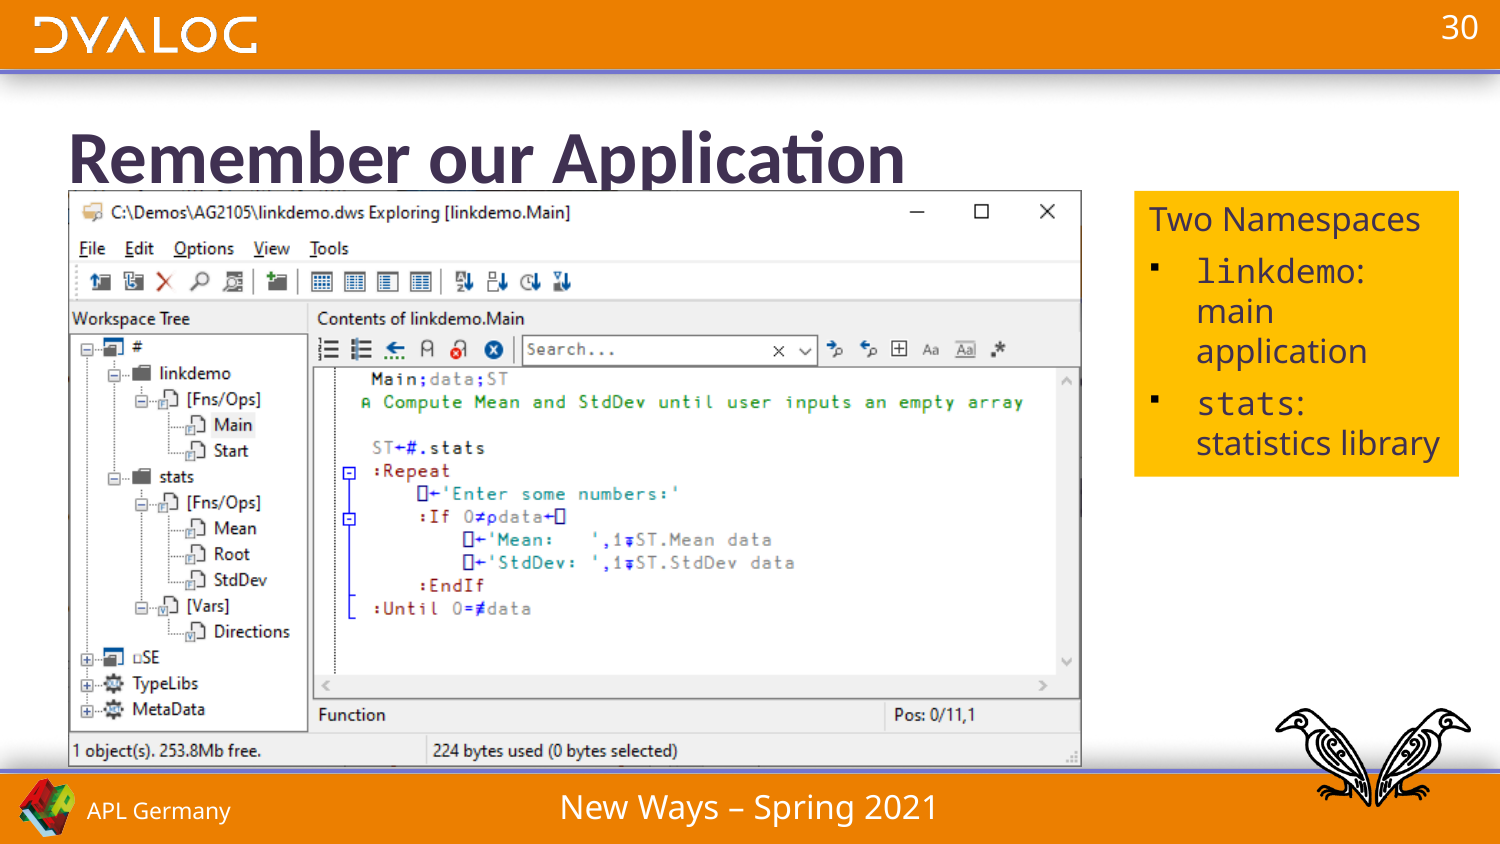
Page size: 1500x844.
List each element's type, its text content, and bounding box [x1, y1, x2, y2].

picture [0, 0, 1500, 108]
text_box Two Namespaces linkdemo: main application stats: statistics library [1134, 190, 1459, 477]
title Remember our Application [53, 104, 1444, 202]
picture [0, 190, 1500, 844]
